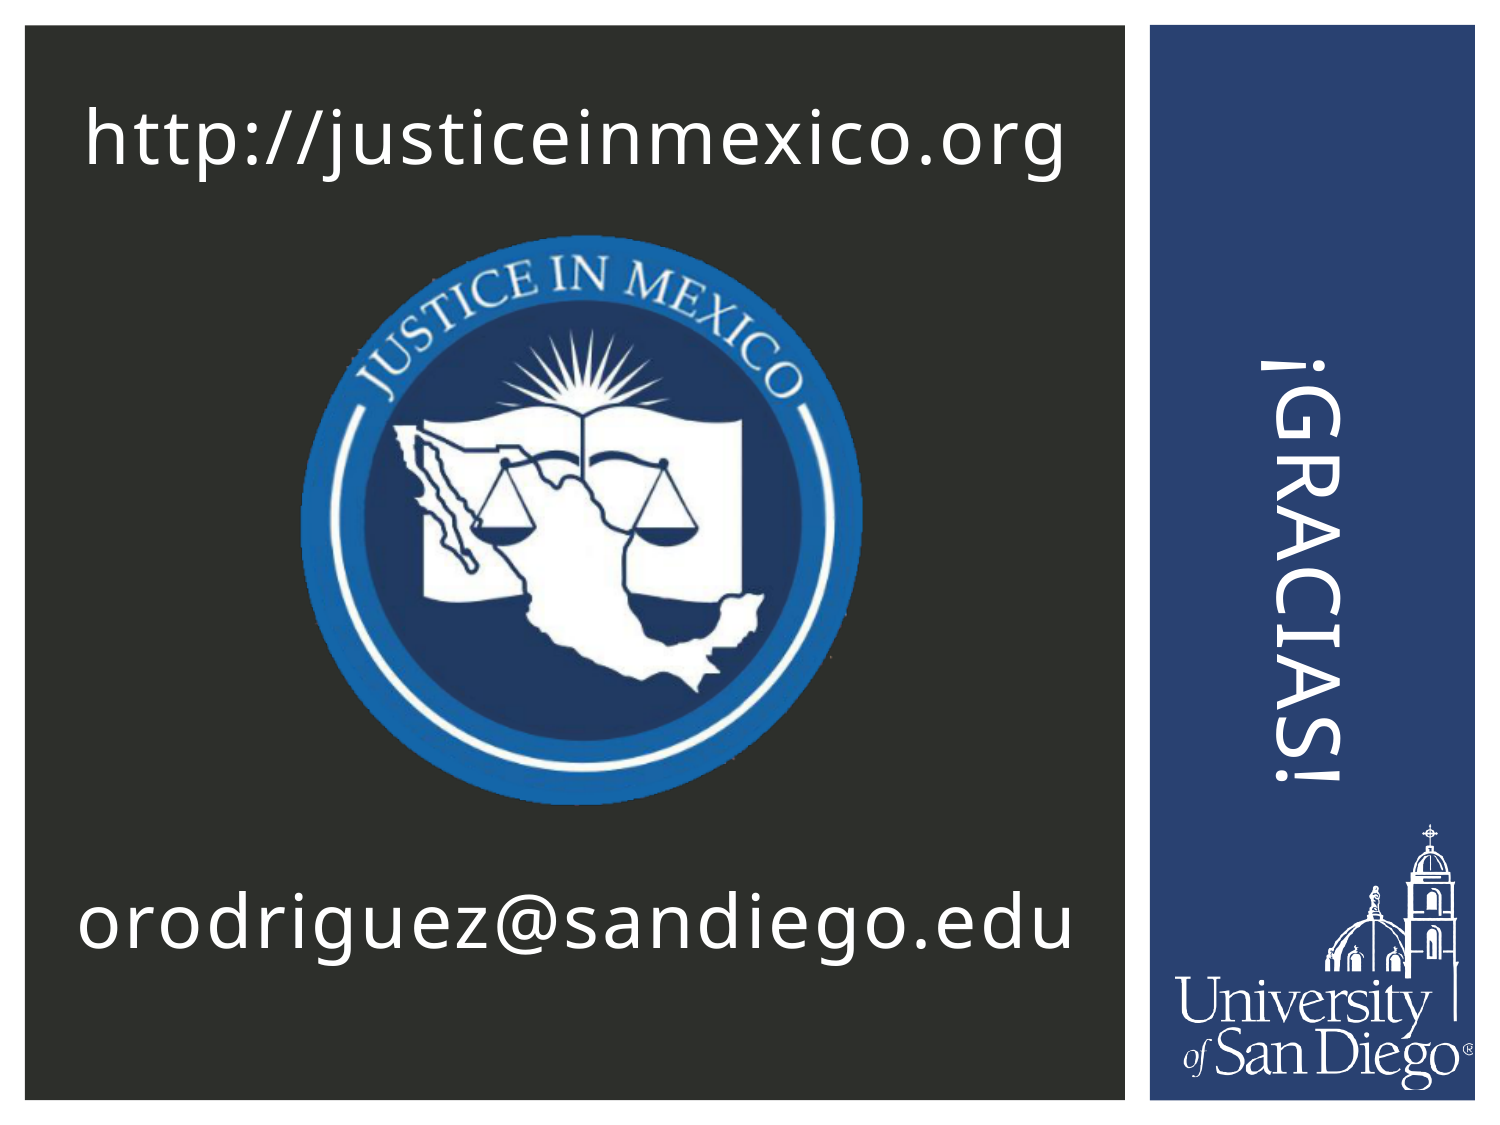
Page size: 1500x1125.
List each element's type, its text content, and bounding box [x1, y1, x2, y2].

picture [266, 228, 888, 818]
picture [1174, 822, 1474, 1090]
subtitle orodriguez@sandiego.edu [30, 841, 1124, 996]
text_box http://justiceinmexico.org [30, 57, 1124, 212]
text_box ¡Gracias! [1175, 45, 1450, 822]
